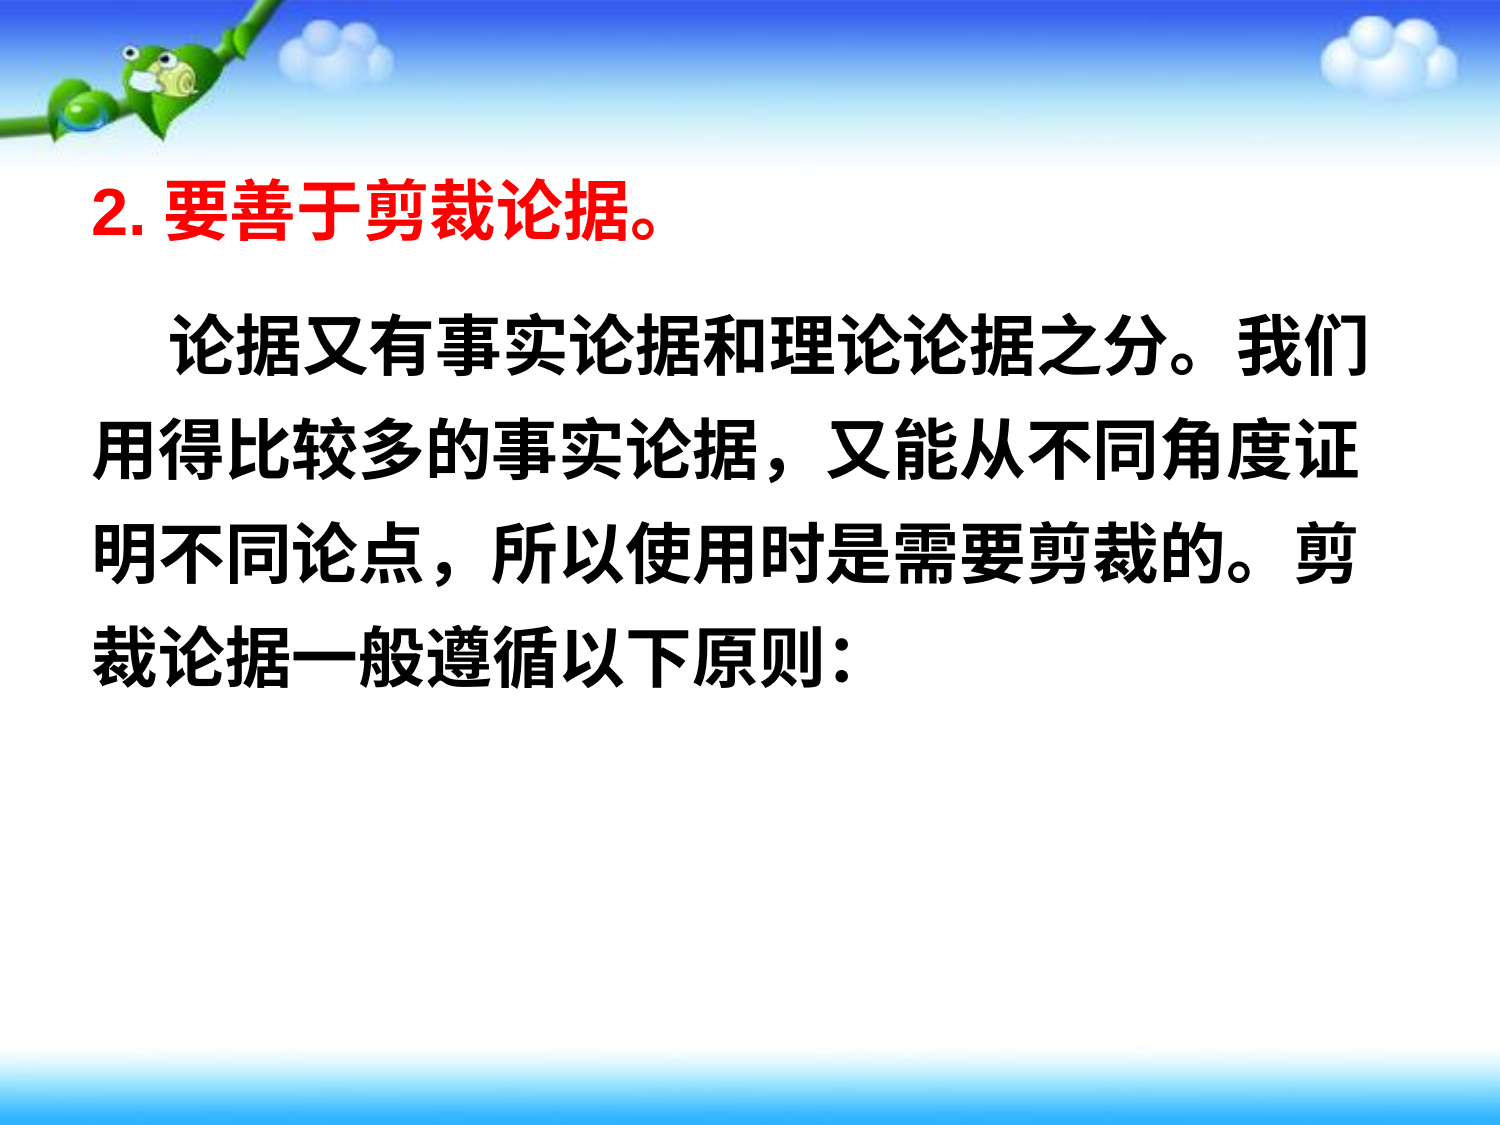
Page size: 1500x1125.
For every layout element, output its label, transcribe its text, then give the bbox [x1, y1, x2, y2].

text_box 2.要善于剪裁论据。 论据又有事实论据和理论论据之分。我们用得比较多的事实论据，又能从不同角度证明不同论点，所以使用时是需要剪裁的。剪裁论据一般遵循以下原则： [76, 137, 1400, 703]
picture [0, 0, 1500, 1125]
